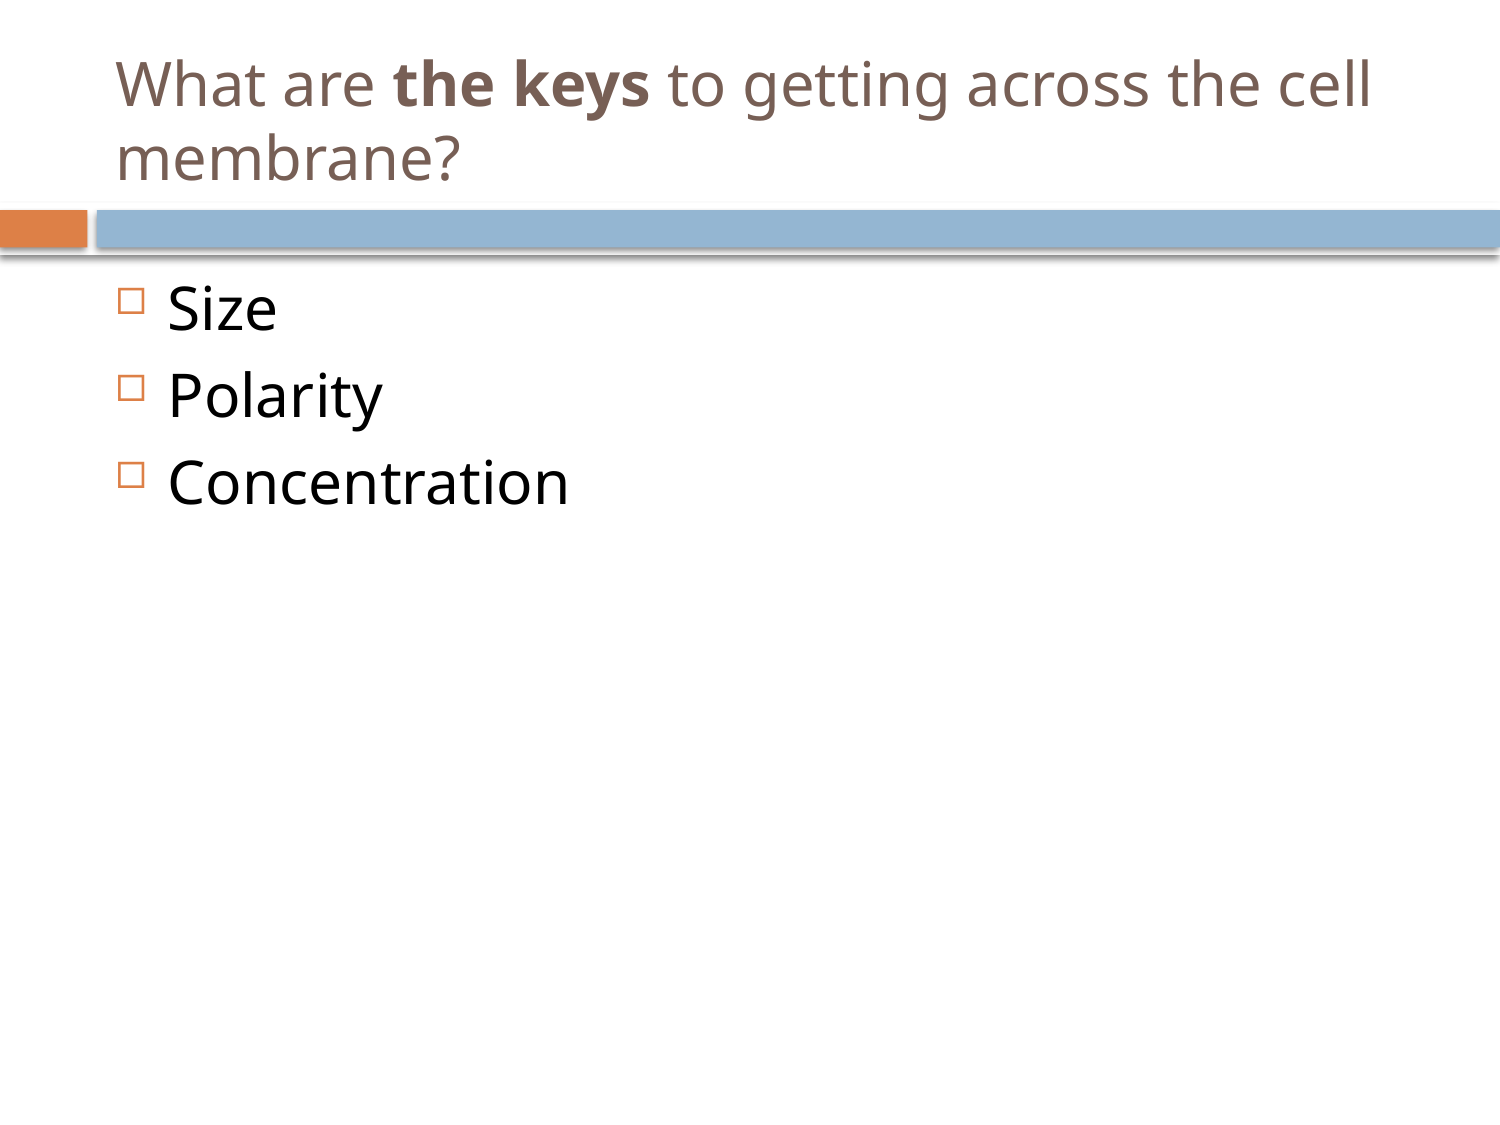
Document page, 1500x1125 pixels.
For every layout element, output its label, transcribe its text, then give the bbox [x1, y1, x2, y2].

title What are the keys to getting across the cell membrane? [100, 37, 1438, 200]
list Size Polarity Concentration [100, 262, 1438, 1000]
